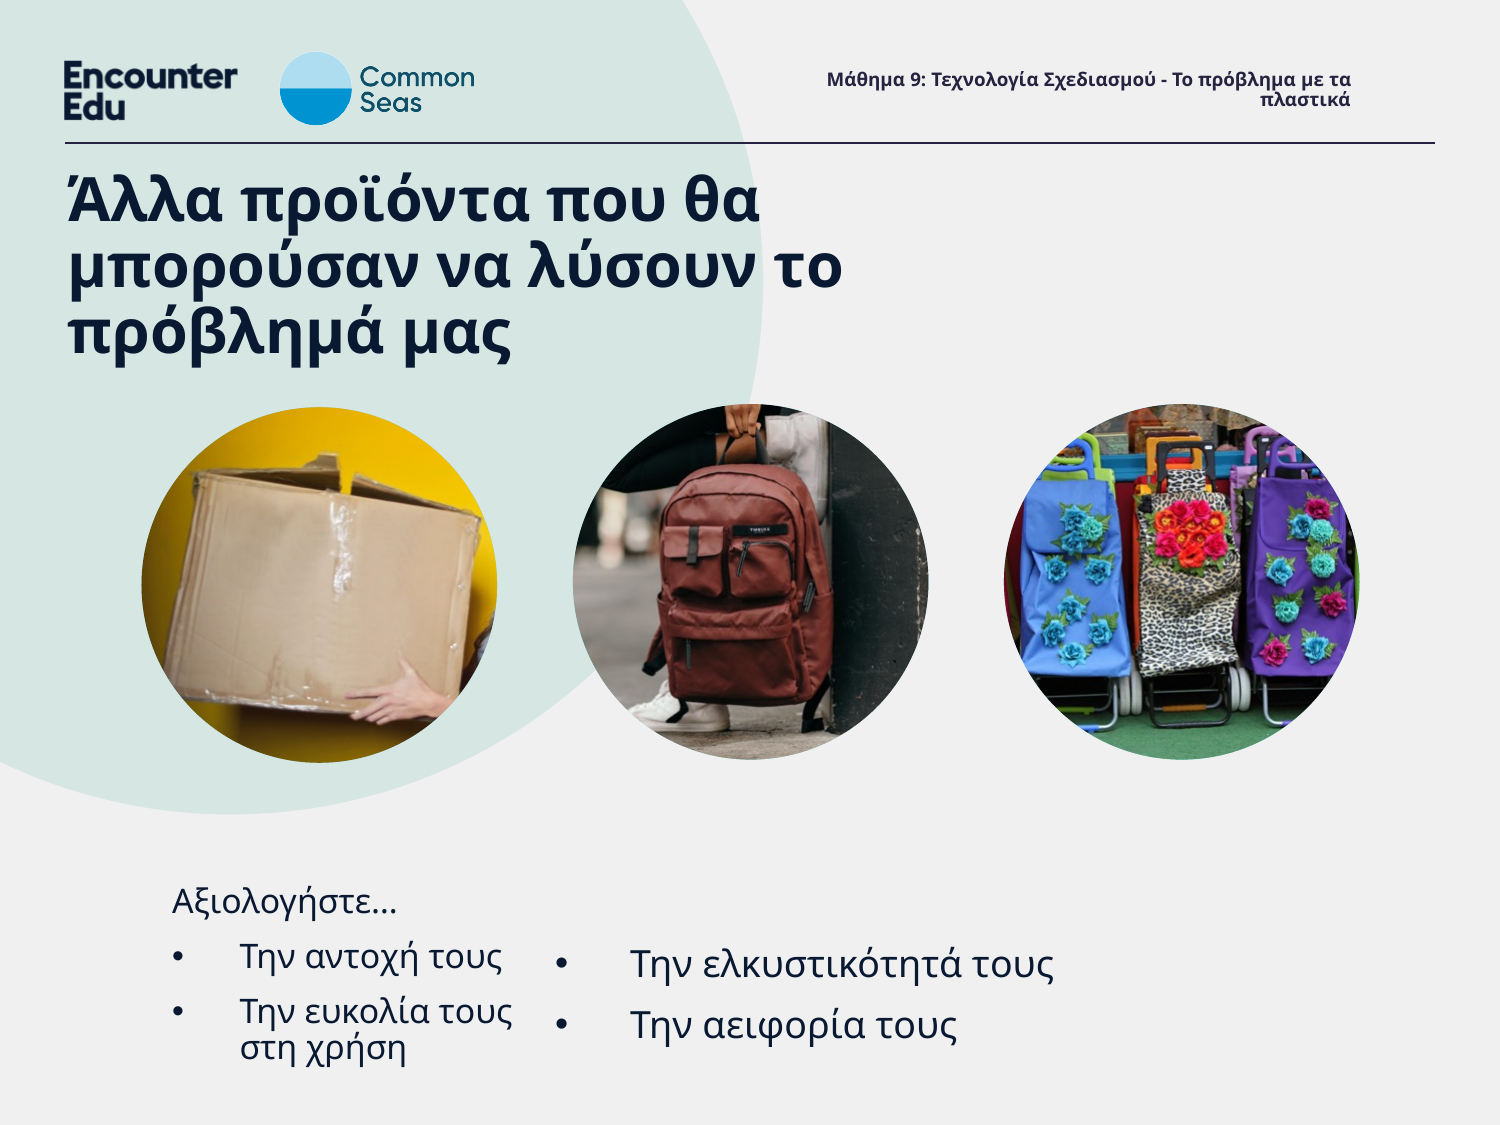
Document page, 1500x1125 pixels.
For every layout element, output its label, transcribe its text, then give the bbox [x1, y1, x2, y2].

text_box [572, 404, 929, 760]
text_box [141, 407, 498, 763]
picture [60, 59, 243, 122]
list Άλλα προϊόντα που θα μπορούσαν να λύσουν το πρόβλημά μας [59, 160, 928, 387]
text_box [1003, 404, 1360, 760]
picture [272, 49, 482, 128]
text_box Την ελκυστικότητά τους Την αειφορία τους [547, 937, 1500, 1125]
list Αξιολογήστε… Την αντοχή τους Την ευκολία τους στη χρήση [164, 843, 534, 1125]
title Μάθημα 9: Τεχνολογία Σχεδιασμού - Το πρόβλημα με τα πλαστικά [749, 67, 1359, 114]
